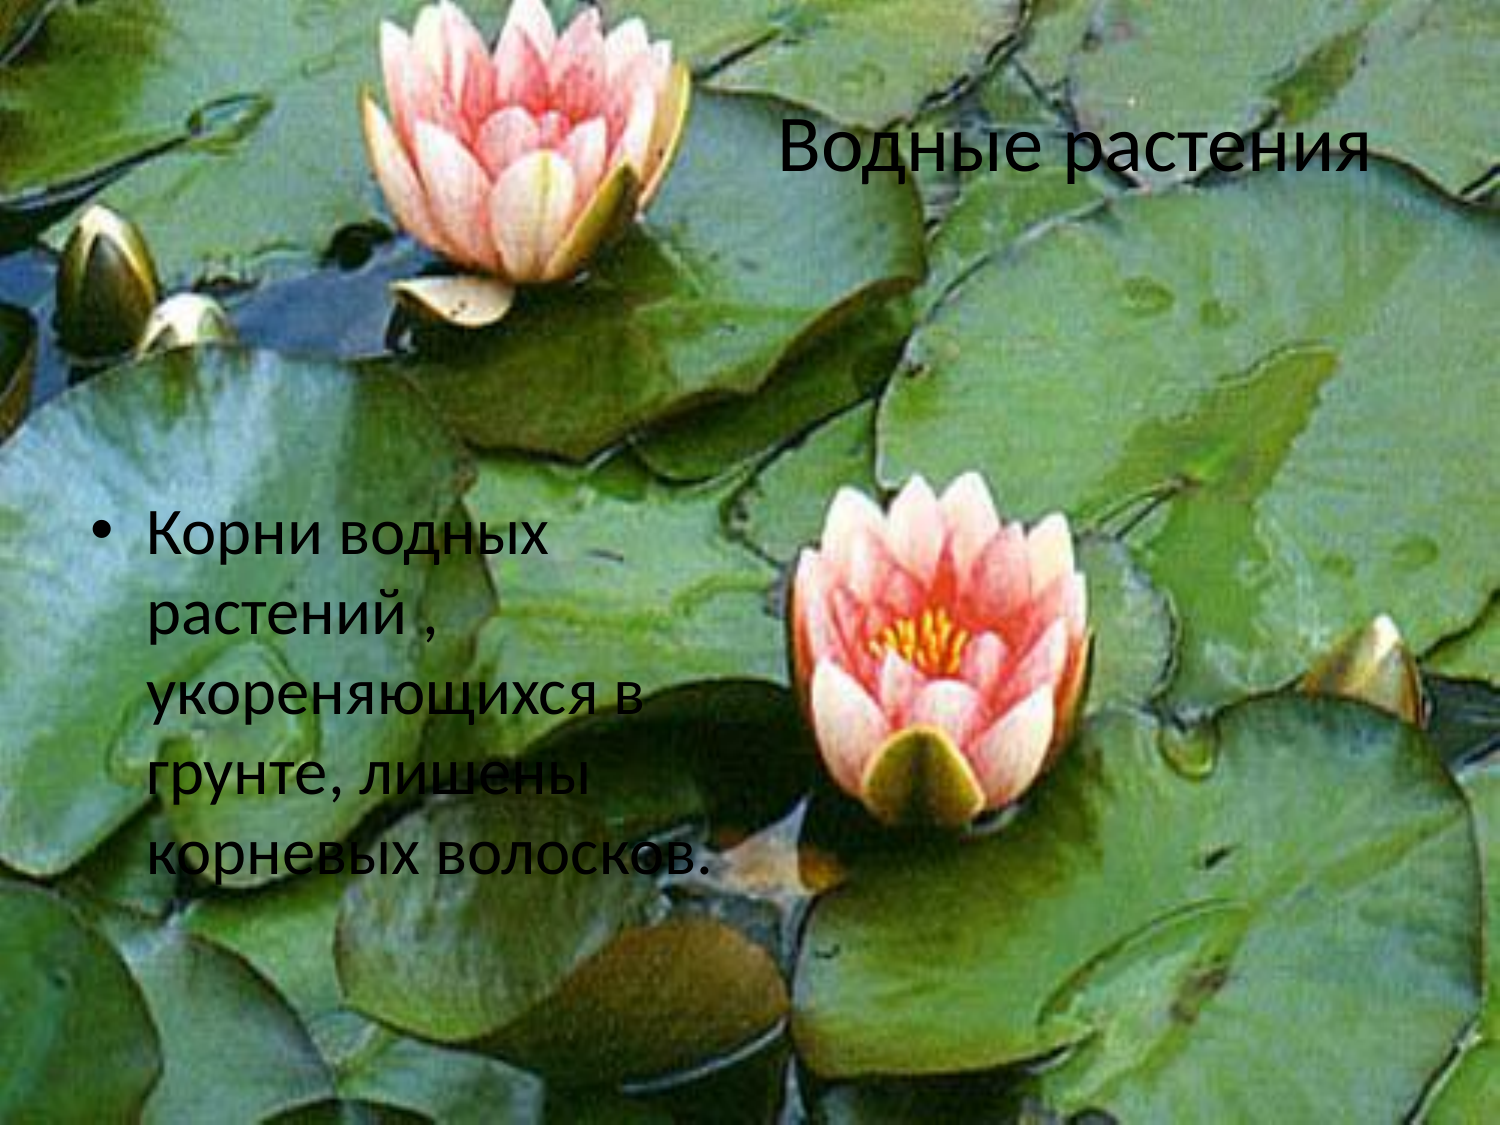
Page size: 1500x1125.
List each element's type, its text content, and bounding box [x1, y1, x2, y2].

title Водные растения [726, 45, 1425, 233]
list Корни водных растений , укореняющихся в грунте, лишены корневых волосков. [75, 480, 762, 1005]
picture [0, 0, 1500, 1125]
